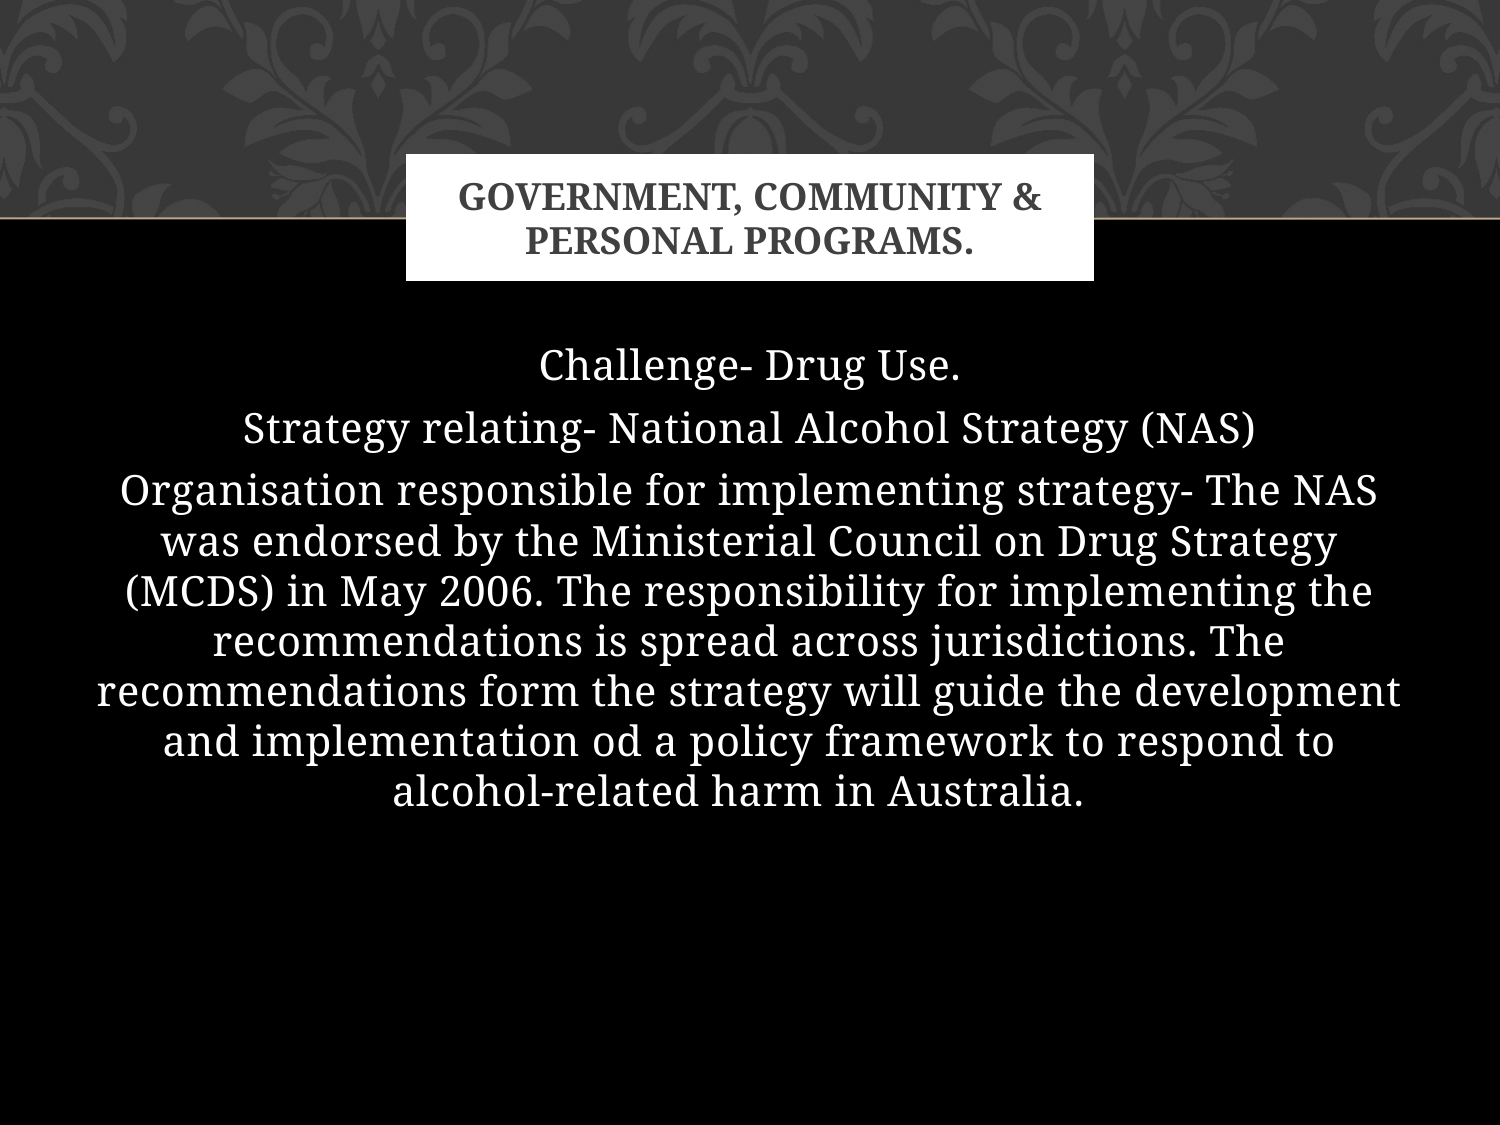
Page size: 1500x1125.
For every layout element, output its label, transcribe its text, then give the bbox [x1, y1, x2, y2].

list Challenge- Drug Use. Strategy relating- National Alcohol Strategy (NAS) Organisation responsible for implementing strategy- The NAS was endorsed by the Ministerial Council on Drug Strategy (MCDS) in May 2006. The responsibility for implementing the recommendations is spread across jurisdictions. The recommendations form the strategy will guide the development and implementation od a policy framework to respond to alcohol-related harm in Australia. [75, 331, 1425, 1000]
title Government, community & personal programs. [406, 154, 1094, 281]
